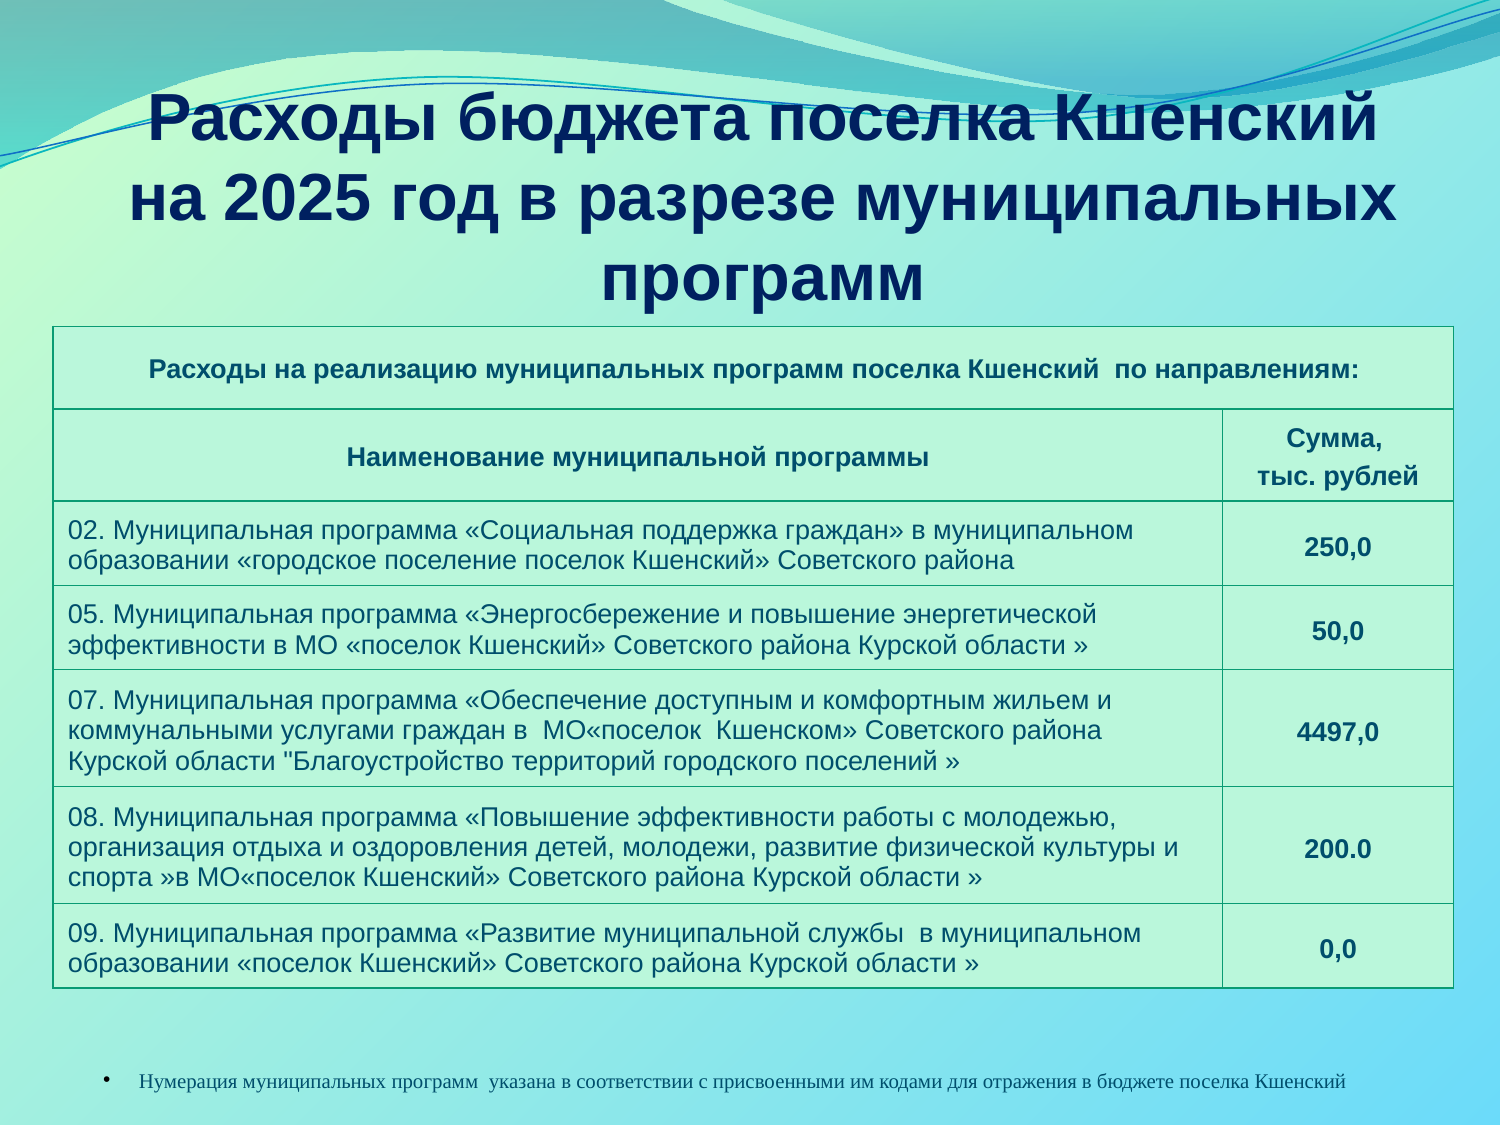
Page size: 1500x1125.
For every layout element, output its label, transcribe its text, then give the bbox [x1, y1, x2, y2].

table_header Расходы на реализацию муниципальных программ поселка Кшенский по направлениям: [54, 327, 1453, 408]
table_cell 09. Муниципальная программа «Развитие муниципальной службы в муниципальном образовании «поселок Кшенский» Советского района Курской области » [54, 904, 1222, 987]
text_box Расходы бюджета поселка Кшенский на 2025 год в разрезе муниципальных программ [88, 66, 1439, 315]
table_cell 200.0 [1223, 787, 1453, 903]
table_cell 250,0 [1223, 502, 1453, 585]
table_cell Наименование муниципальной программы [54, 410, 1222, 500]
table_cell 05. Муниципальная программа «Энергосбережение и повышение энергетической эффективности в МО «поселок Кшенский» Советского района Курской области » [54, 586, 1222, 669]
table_cell 50,0 [1223, 586, 1453, 669]
table_cell 07. Муниципальная программа «Обеспечение доступным и комфортным жильем и коммунальными услугами граждан в МО«поселок Кшенском» Советского района Курской области "Благоустройство территорий городского поселений » [54, 670, 1222, 786]
table_cell 4497,0 [1223, 670, 1453, 786]
table_cell 08. Муниципальная программа «Повышение эффективности работы с молодежью, организация отдыха и оздоровления детей, молодежи, развитие физической культуры и спорта »в МО«поселок Кшенский» Советского района Курской области » [54, 787, 1222, 903]
text_box Нумерация муниципальных программ указана в соответствии с присвоенными им кодами для отражения в бюджете поселка Кшенский [88, 1059, 1447, 1100]
table_cell 0,0 [1223, 904, 1453, 987]
table_cell Сумма, тыс. рублей [1223, 410, 1453, 500]
table_cell 02. Муниципальная программа «Социальная поддержка граждан» в муниципальном образовании «городское поселение поселок Кшенский» Советского района [54, 502, 1222, 585]
